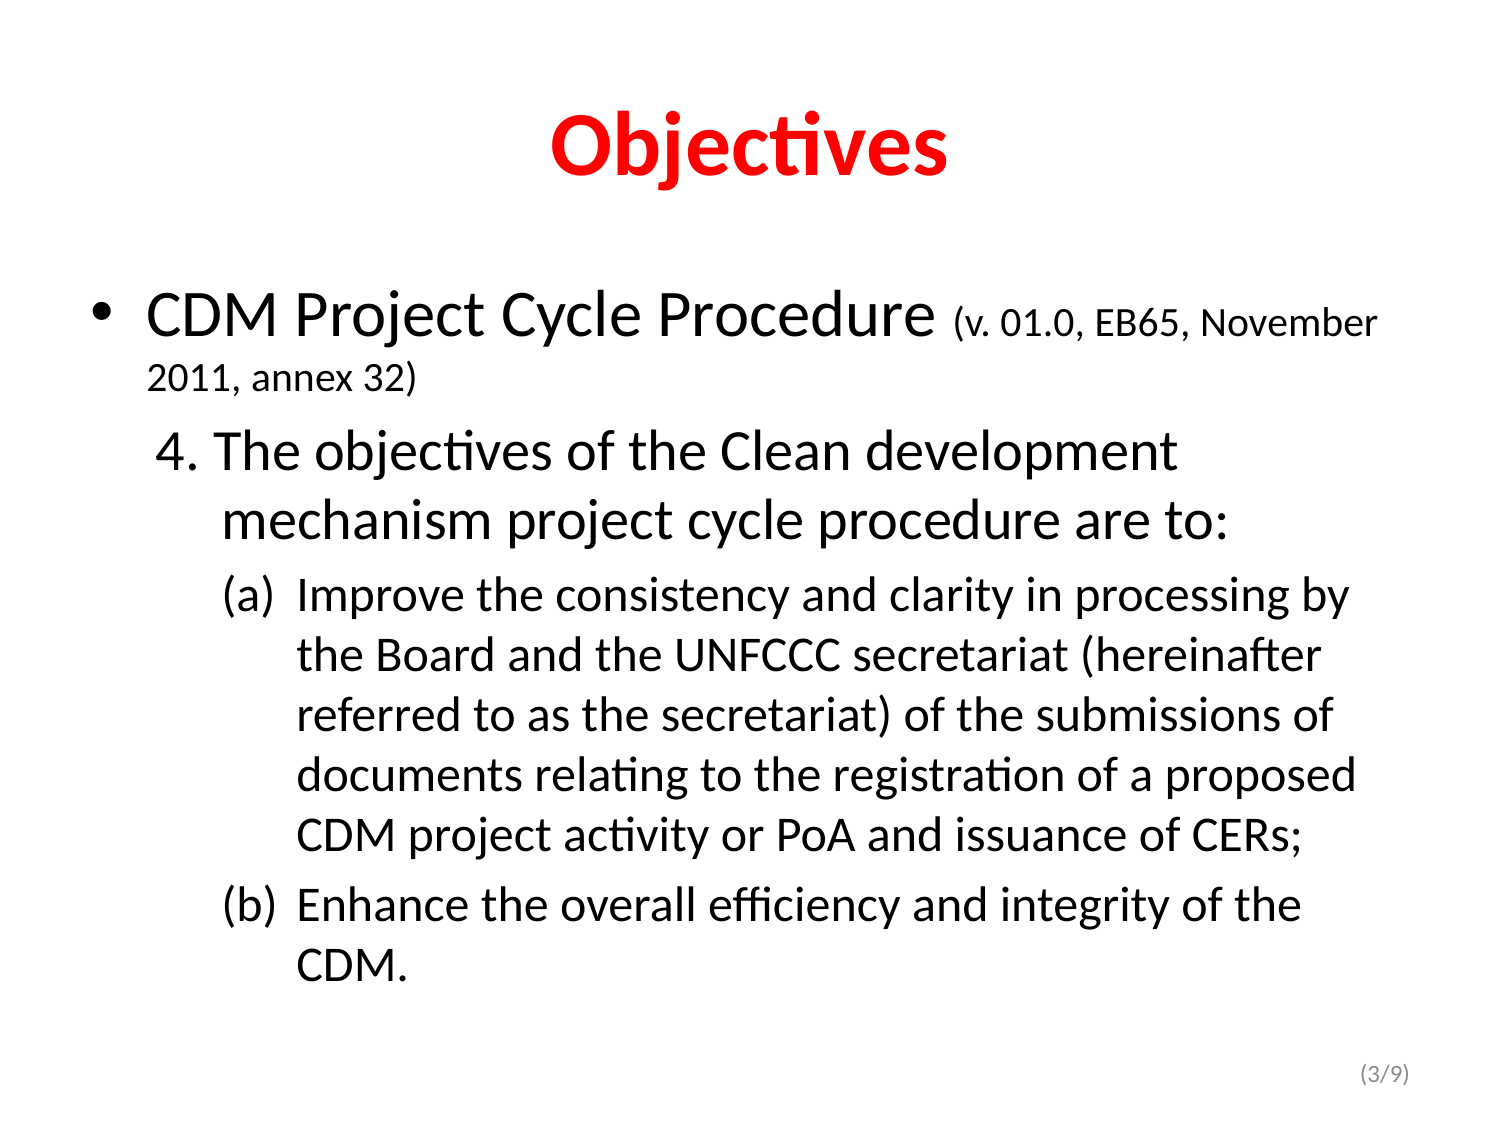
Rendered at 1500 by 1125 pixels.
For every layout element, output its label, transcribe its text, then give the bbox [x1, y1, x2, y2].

title Objectives [74, 44, 1426, 233]
slide_number (3/9) [1074, 1042, 1425, 1103]
list CDM Project Cycle Procedure (v. 01.0, EB65, November 2011, annex 32) 4. The objectives of the Clean development mechanism project cycle procedure are to: Improve the consistency and clarity in processing by the Board and the UNFCCC secretariat (hereinafter referred to as the secretariat) of the submissions of documents relating to the registration of a proposed CDM project activity or PoA and issuance of CERs; Enhance the overall efficiency and integrity of the CDM. [74, 262, 1426, 1006]
